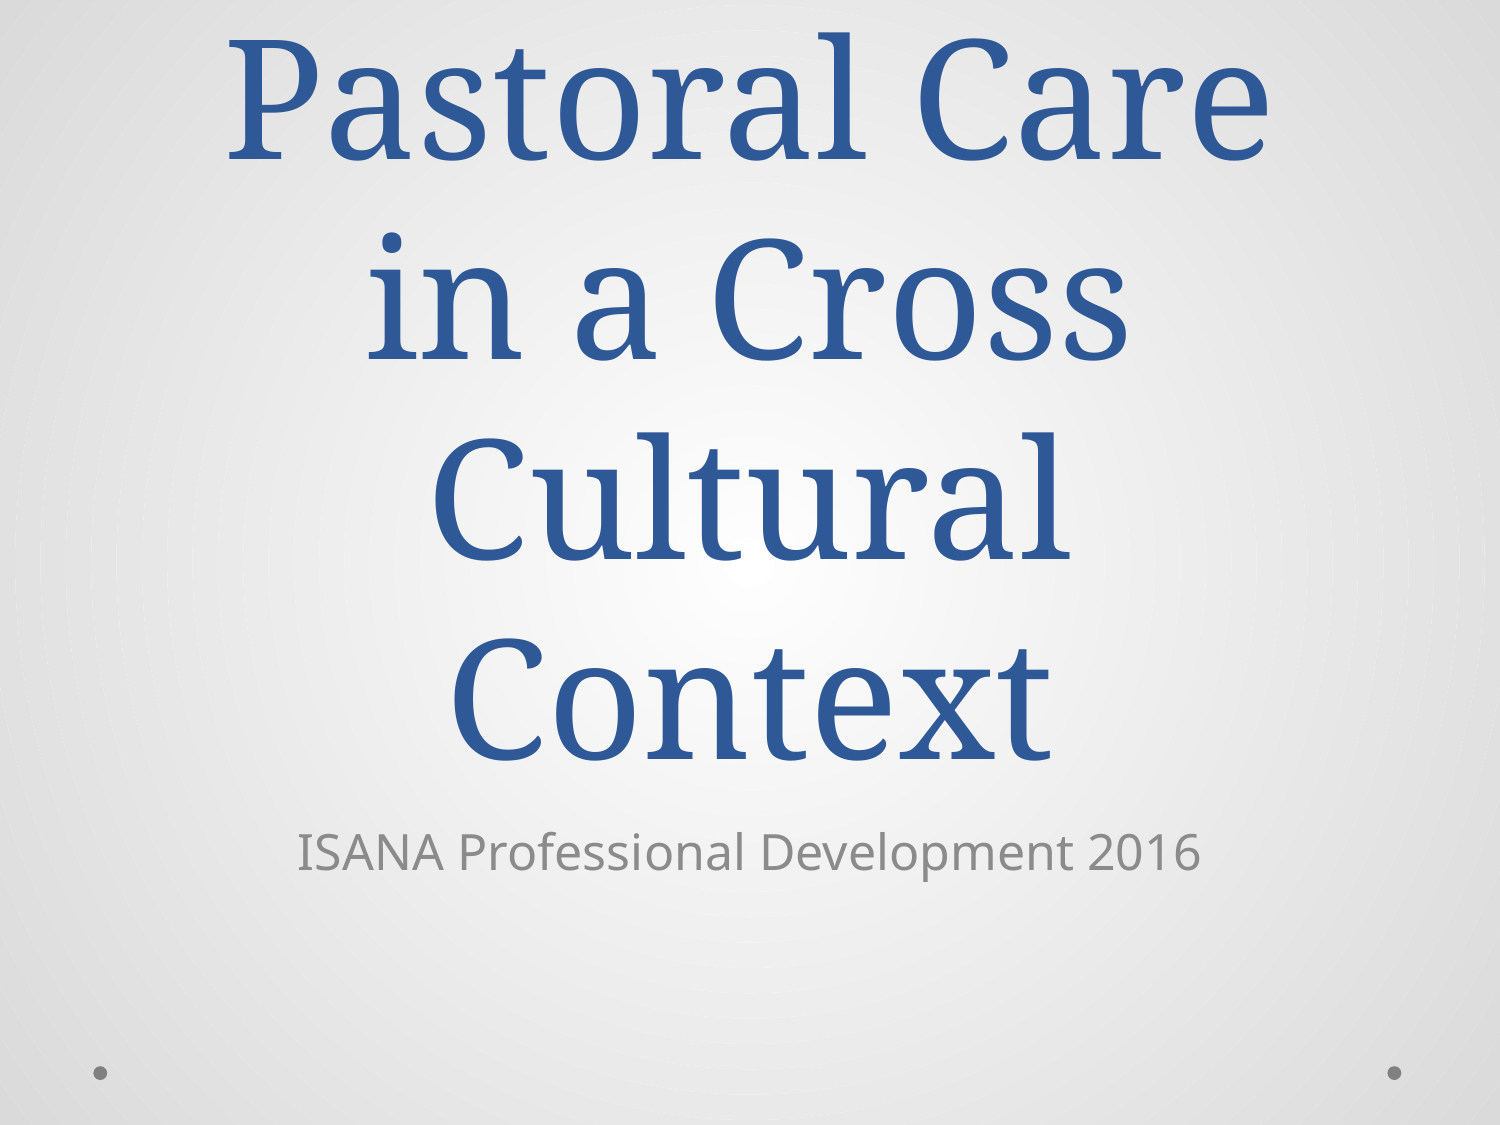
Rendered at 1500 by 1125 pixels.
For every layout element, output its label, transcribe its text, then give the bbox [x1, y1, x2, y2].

title Pastoral Care in a Cross Cultural Context [112, 99, 1388, 800]
subtitle ISANA Professional Development 2016 [225, 812, 1275, 1013]
